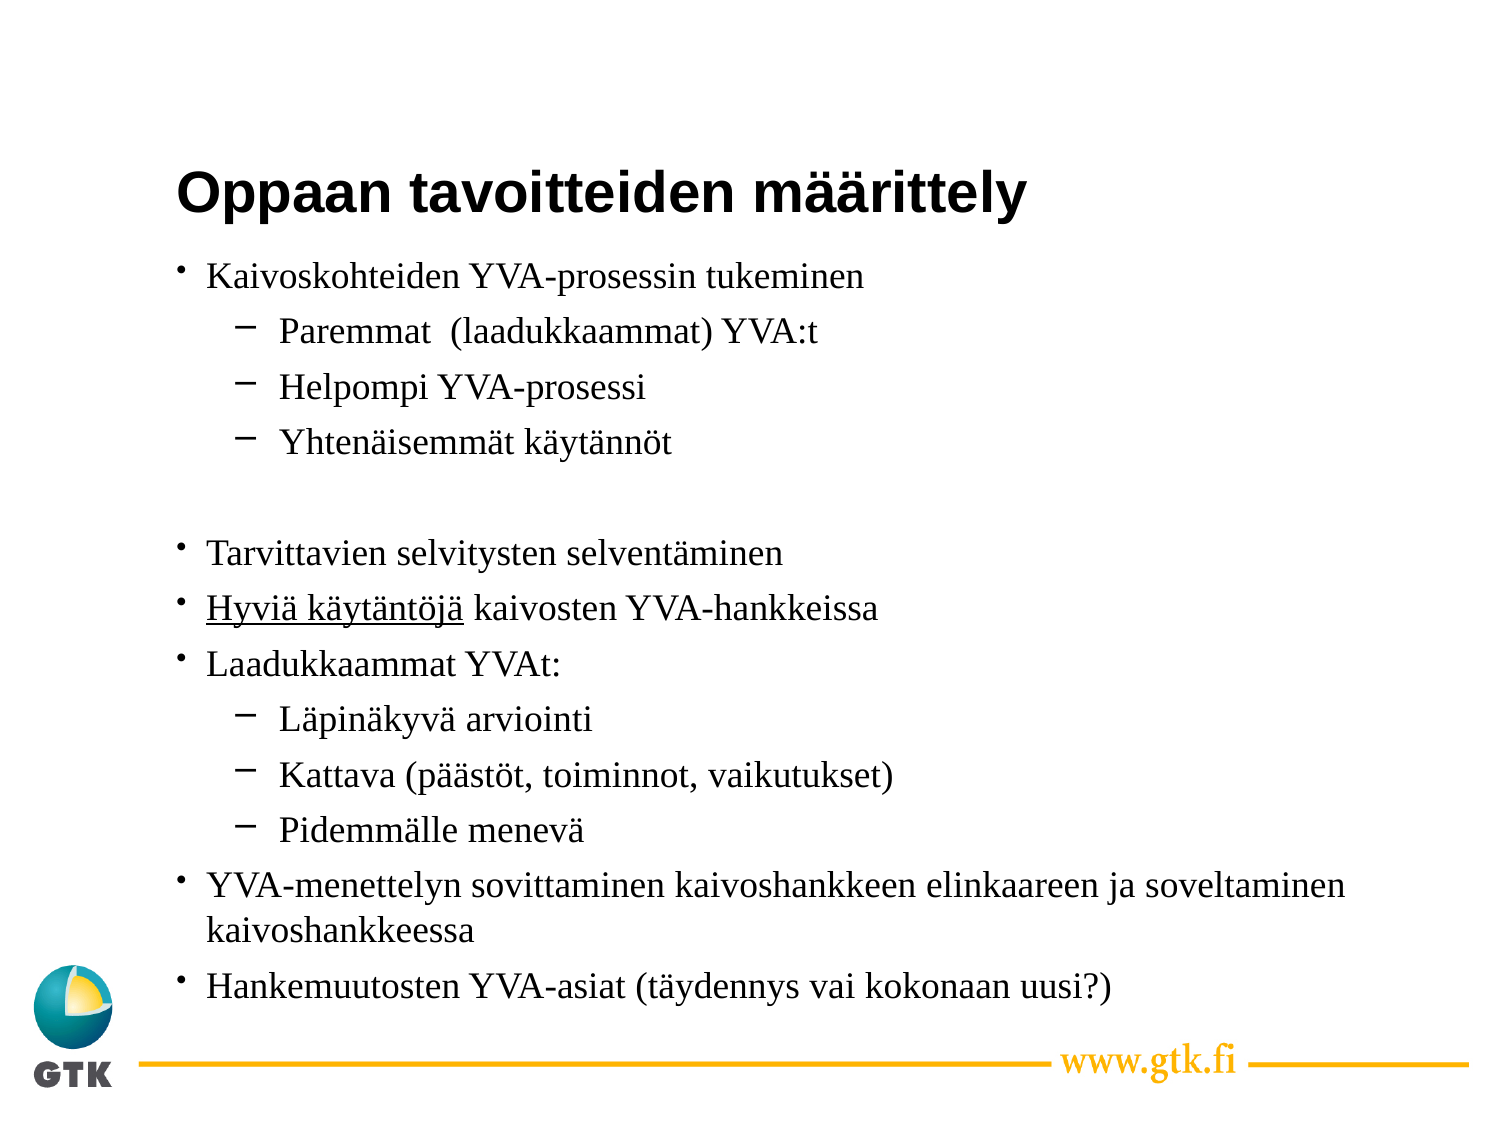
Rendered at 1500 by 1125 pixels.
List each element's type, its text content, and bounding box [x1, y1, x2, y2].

list Kaivoskohteiden YVA-prosessin tukeminen Paremmat (laadukkaammat) YVA:t Helpompi YVA-prosessi Yhtenäisemmät käytännöt Tarvittavien selvitysten selventäminen Hyviä käytäntöjä kaivosten YVA-hankkeissa Laadukkaammat YVAt: Läpinäkyvä arviointi Kattava (päästöt, toiminnot, vaikutukset) Pidemmälle menevä YVA-menettelyn sovittaminen kaivoshankkeen elinkaareen ja soveltaminen kaivoshankkeessa Hankemuutosten YVA-asiat (täydennys vai kokonaan uusi?) [161, 243, 1448, 1000]
picture [131, 1032, 1478, 1092]
title Oppaan tavoitteiden määrittely [161, 31, 1448, 232]
picture [28, 952, 118, 1094]
